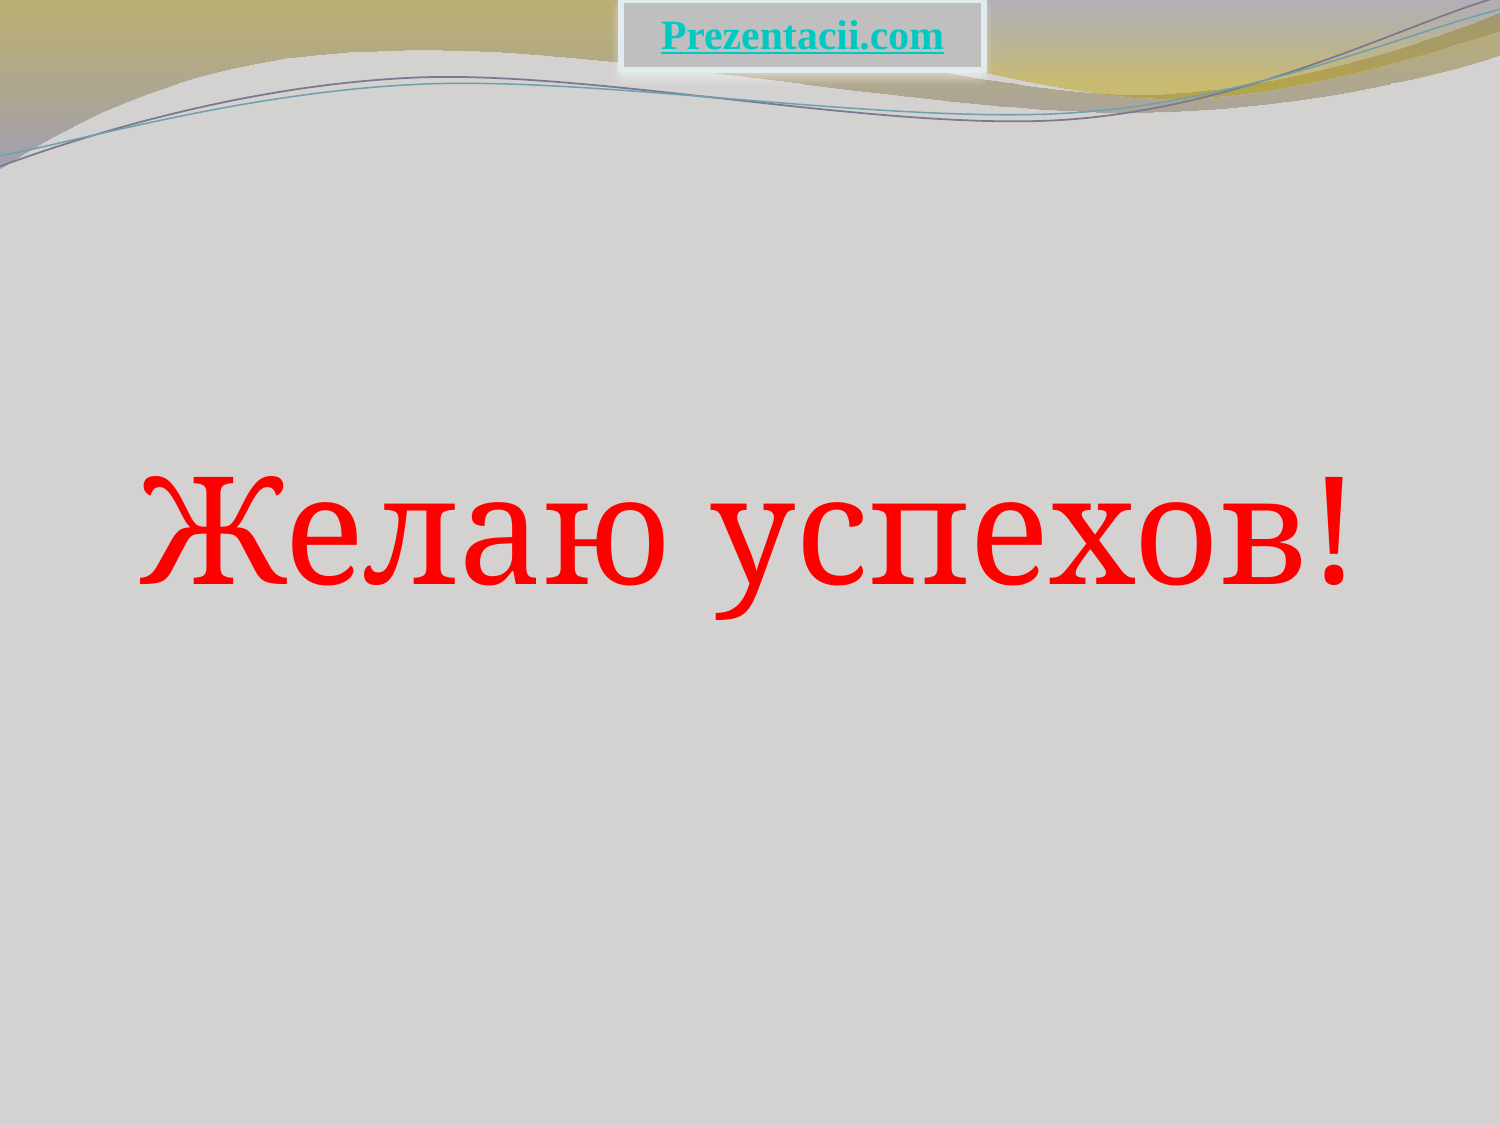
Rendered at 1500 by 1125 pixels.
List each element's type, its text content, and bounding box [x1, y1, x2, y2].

text_box Prezentacii.com [618, 0, 987, 73]
list Желаю успехов! [74, 317, 1426, 1038]
